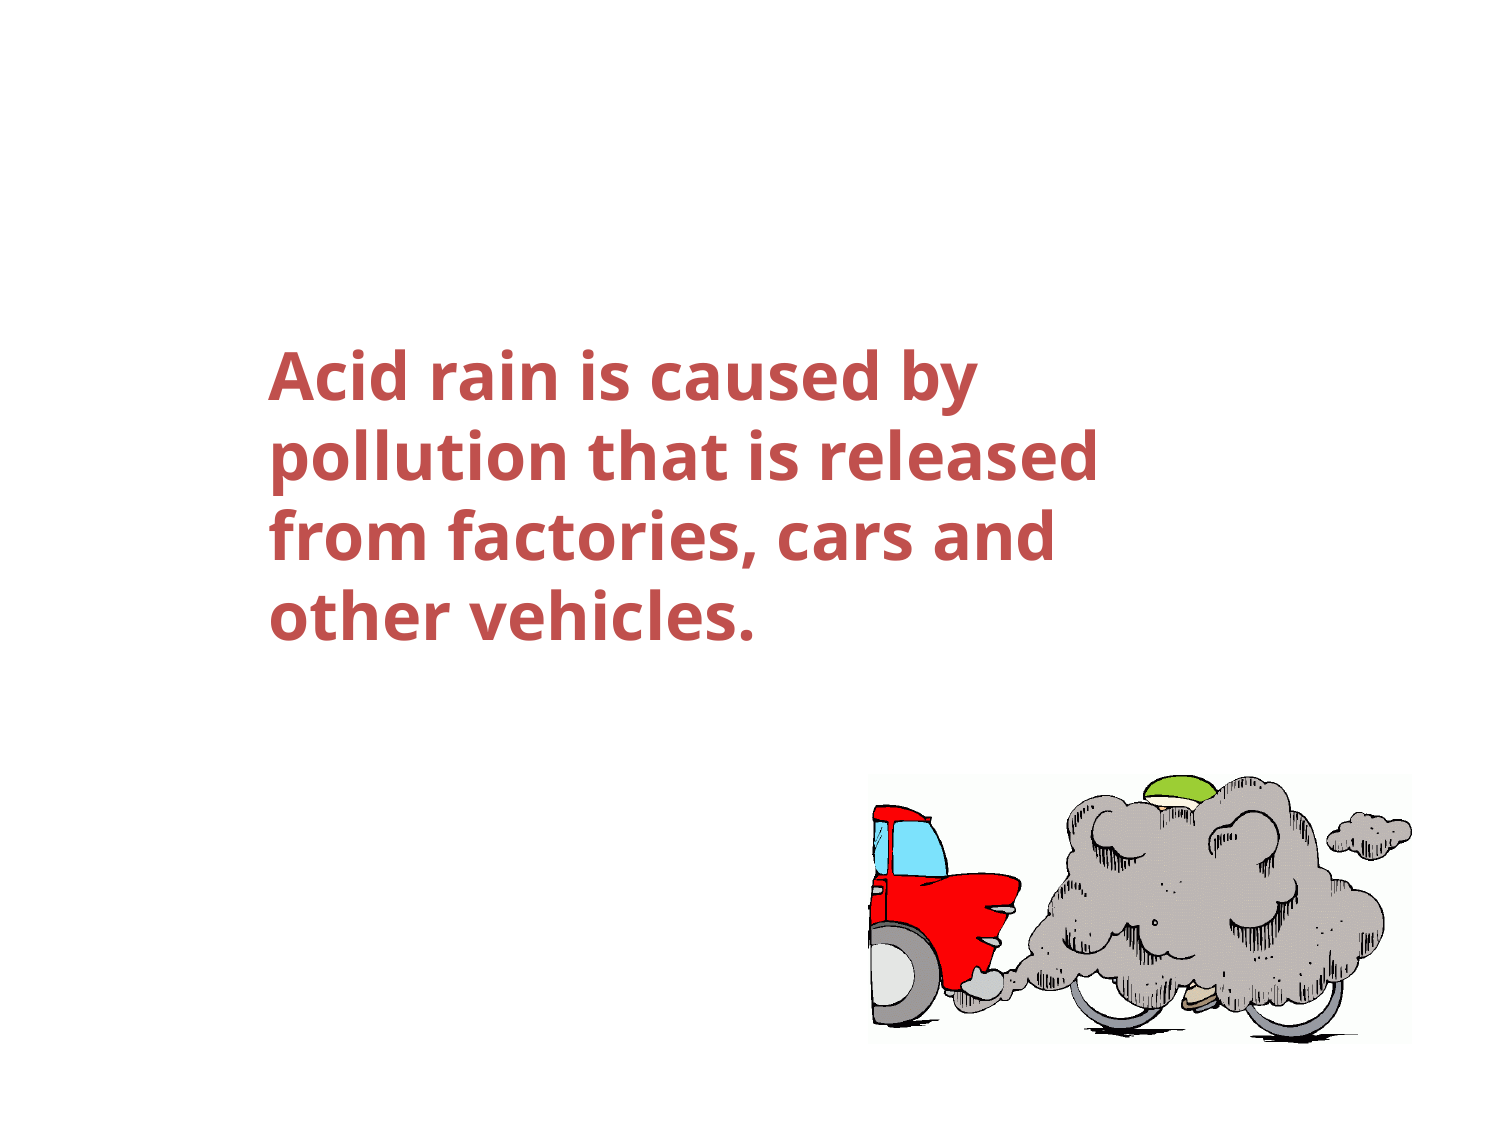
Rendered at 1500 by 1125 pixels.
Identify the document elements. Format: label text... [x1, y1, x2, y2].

text_box Acid rain is caused by pollution that is released from factories, cars and other vehicles. [253, 326, 1125, 661]
picture [867, 774, 1412, 1044]
